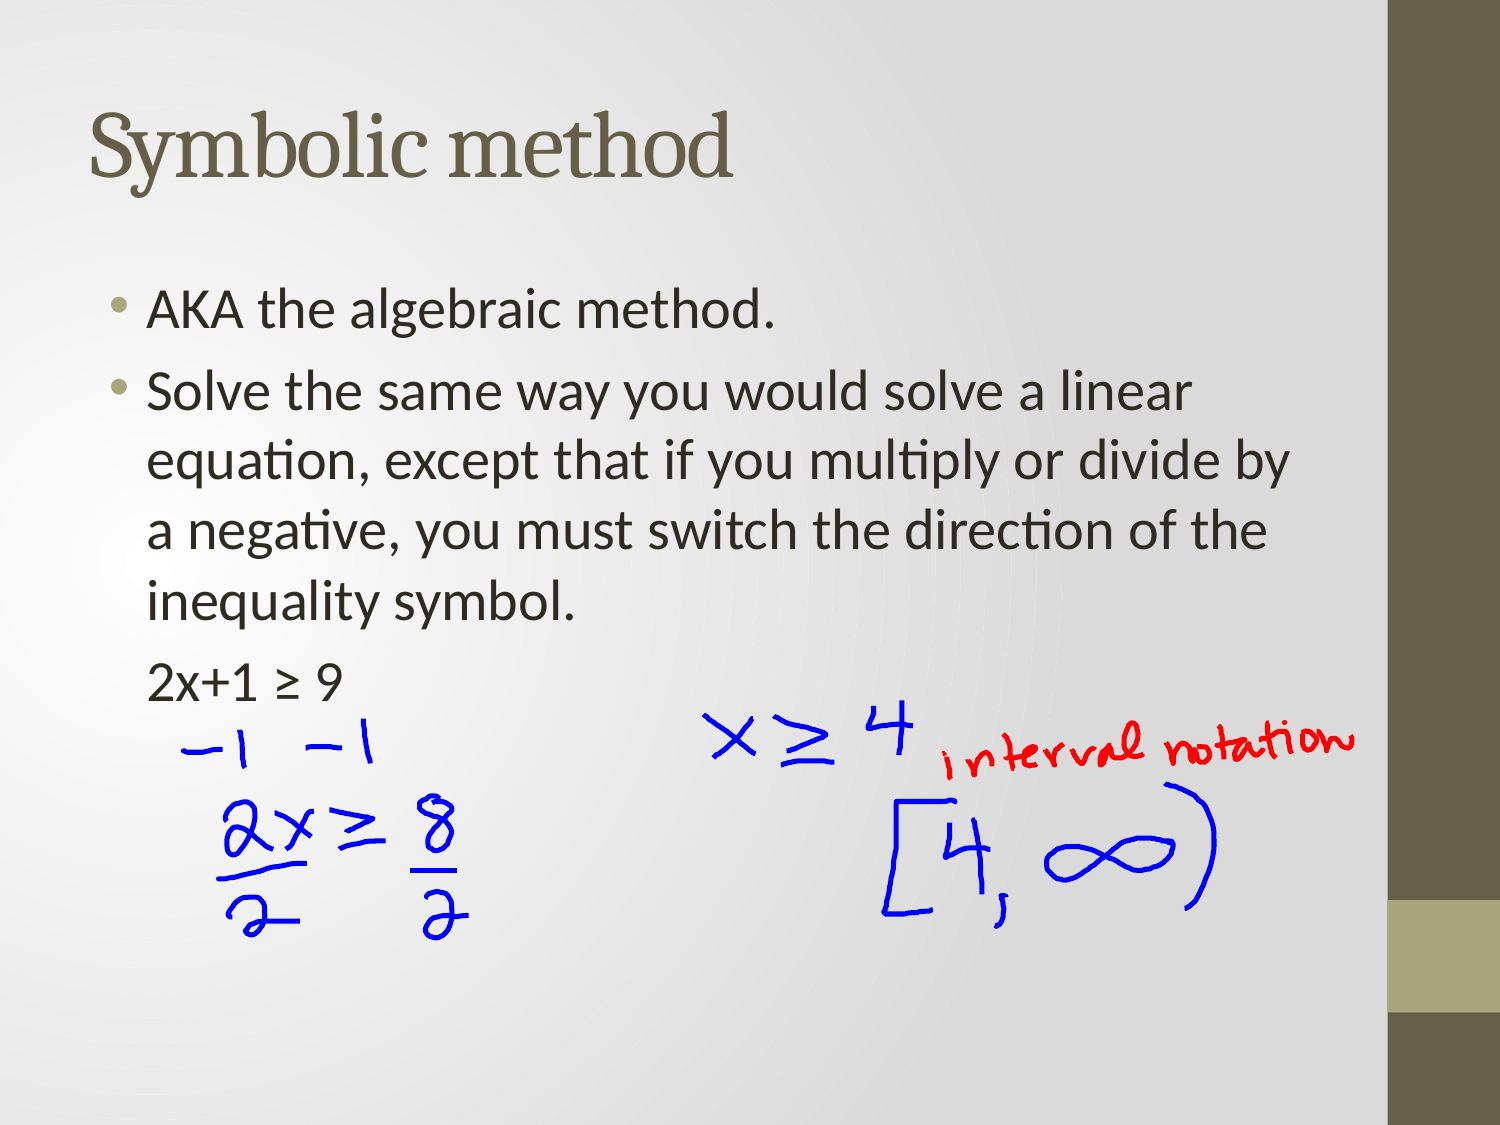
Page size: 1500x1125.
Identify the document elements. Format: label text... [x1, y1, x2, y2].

text_box [712, 717, 753, 759]
text_box [972, 818, 984, 895]
text_box [238, 729, 246, 769]
text_box [301, 828, 312, 838]
text_box [773, 715, 827, 752]
text_box [329, 808, 374, 833]
text_box [338, 839, 386, 851]
list AKA the algebraic method. Solve the same way you would solve a linear equation, except that if you multiply or divide by a negative, you must switch the direction of the inequality symbol. 2x+1 ≥ 9 [75, 262, 1325, 1050]
text_box [424, 890, 469, 939]
text_box [1165, 786, 1216, 910]
text_box [305, 745, 343, 750]
text_box [182, 748, 223, 754]
title Symbolic method [75, 45, 1325, 233]
text_box [217, 862, 307, 881]
text_box [285, 810, 314, 851]
text_box [224, 800, 274, 856]
text_box [945, 824, 977, 859]
text_box [867, 705, 900, 730]
text_box [903, 720, 914, 727]
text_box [942, 722, 1353, 780]
text_box [994, 894, 1007, 928]
text_box [882, 799, 957, 916]
text_box [780, 759, 835, 766]
text_box [1045, 837, 1174, 882]
text_box [274, 811, 300, 829]
text_box [897, 700, 903, 756]
text_box [418, 794, 453, 852]
text_box [227, 896, 300, 936]
text_box [362, 718, 372, 764]
text_box [736, 739, 756, 755]
text_box [980, 842, 991, 851]
text_box [702, 713, 735, 738]
